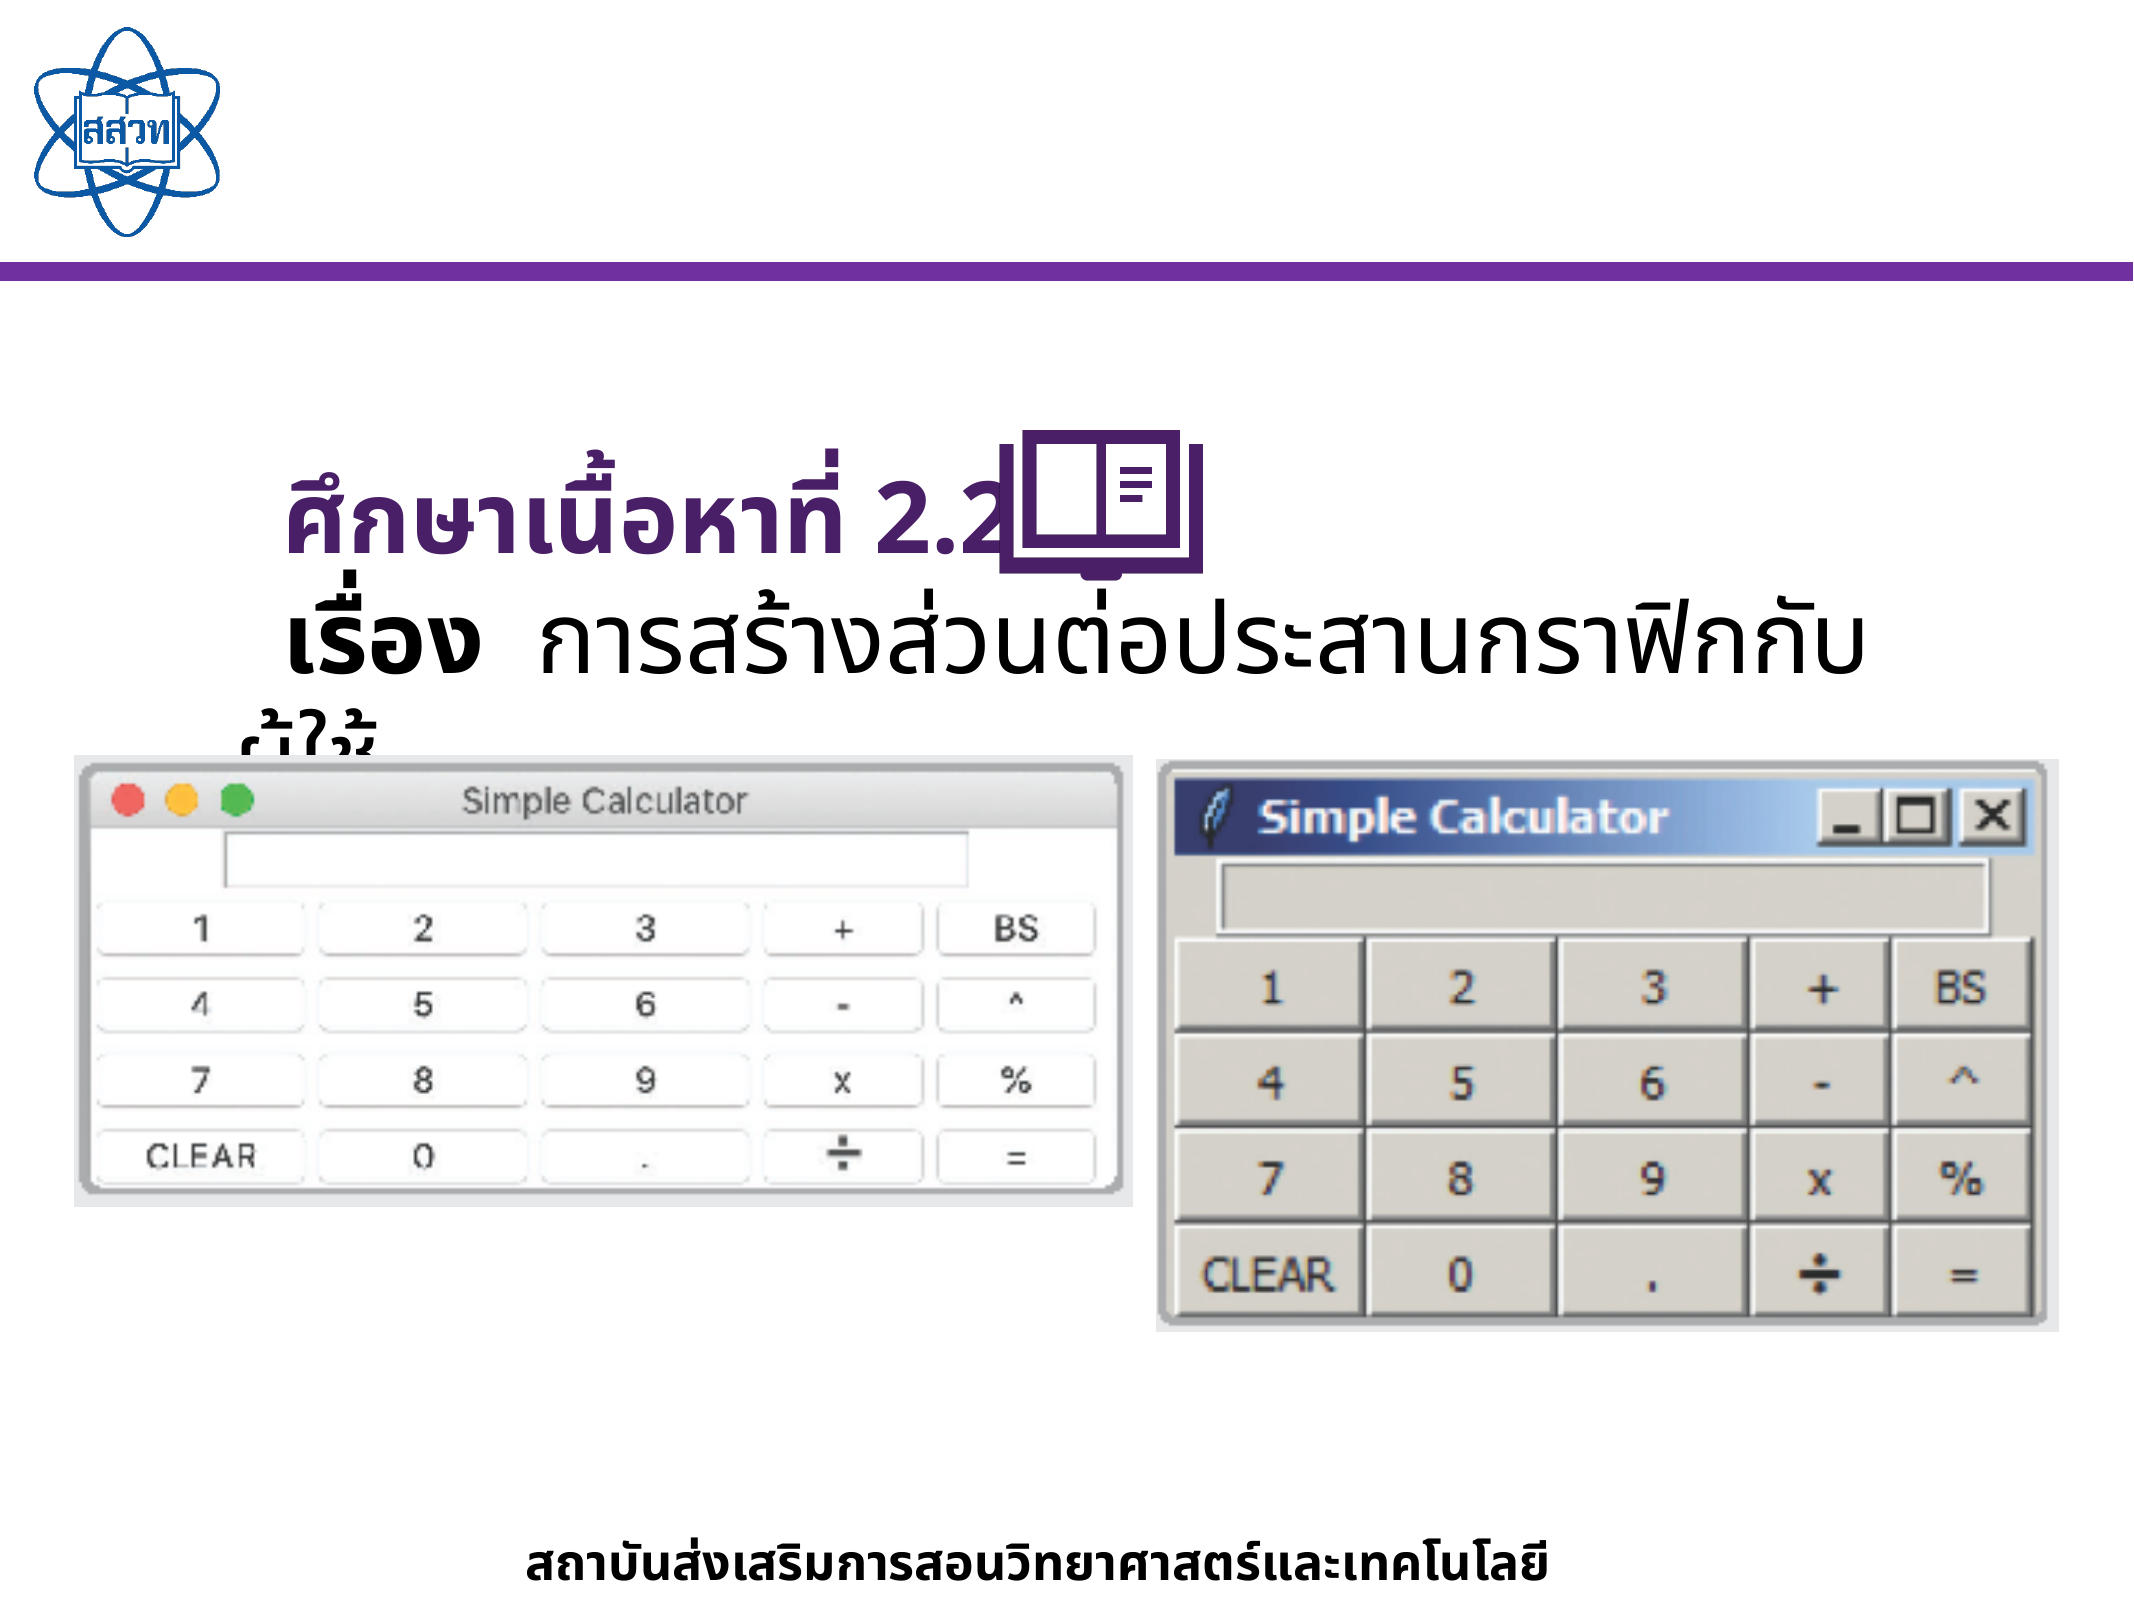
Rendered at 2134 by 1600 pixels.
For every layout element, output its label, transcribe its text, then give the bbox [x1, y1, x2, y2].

text_box สถาบันส่งเสริมการสอนวิทยาศาสตร์และเทคโนโลยี [74, 1522, 2002, 1589]
text_box ศึกษาเนื้อหาที่ 2.2 เรื่อง การสร้างส่วนต่อประสานกราฟิกกับผู้ใช้ [219, 446, 1929, 897]
picture [989, 393, 1212, 615]
picture [1155, 758, 2060, 1332]
picture [73, 755, 1134, 1207]
picture [33, 27, 220, 237]
